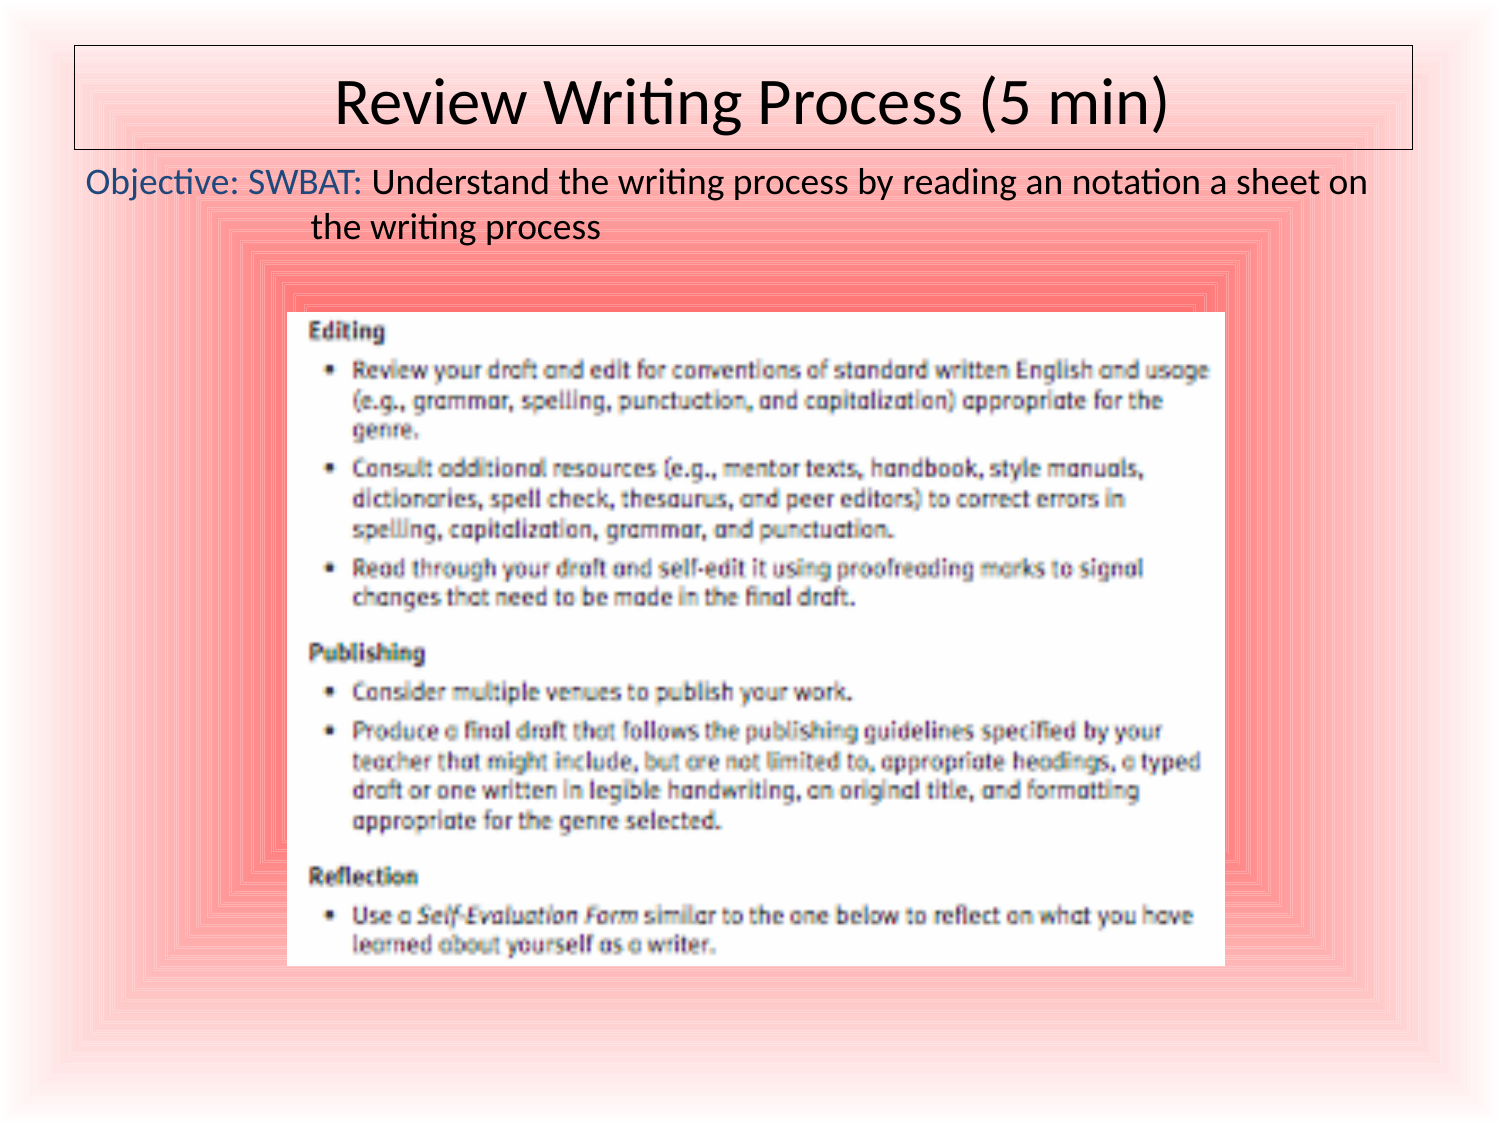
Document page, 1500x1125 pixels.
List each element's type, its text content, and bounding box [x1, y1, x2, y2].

picture [287, 312, 1226, 966]
text_box Review Writing Process (5 min) [74, 45, 1413, 149]
text_box Objective: SWBAT: Understand the writing process by reading an notation a sheet on the writing process [70, 149, 1413, 255]
